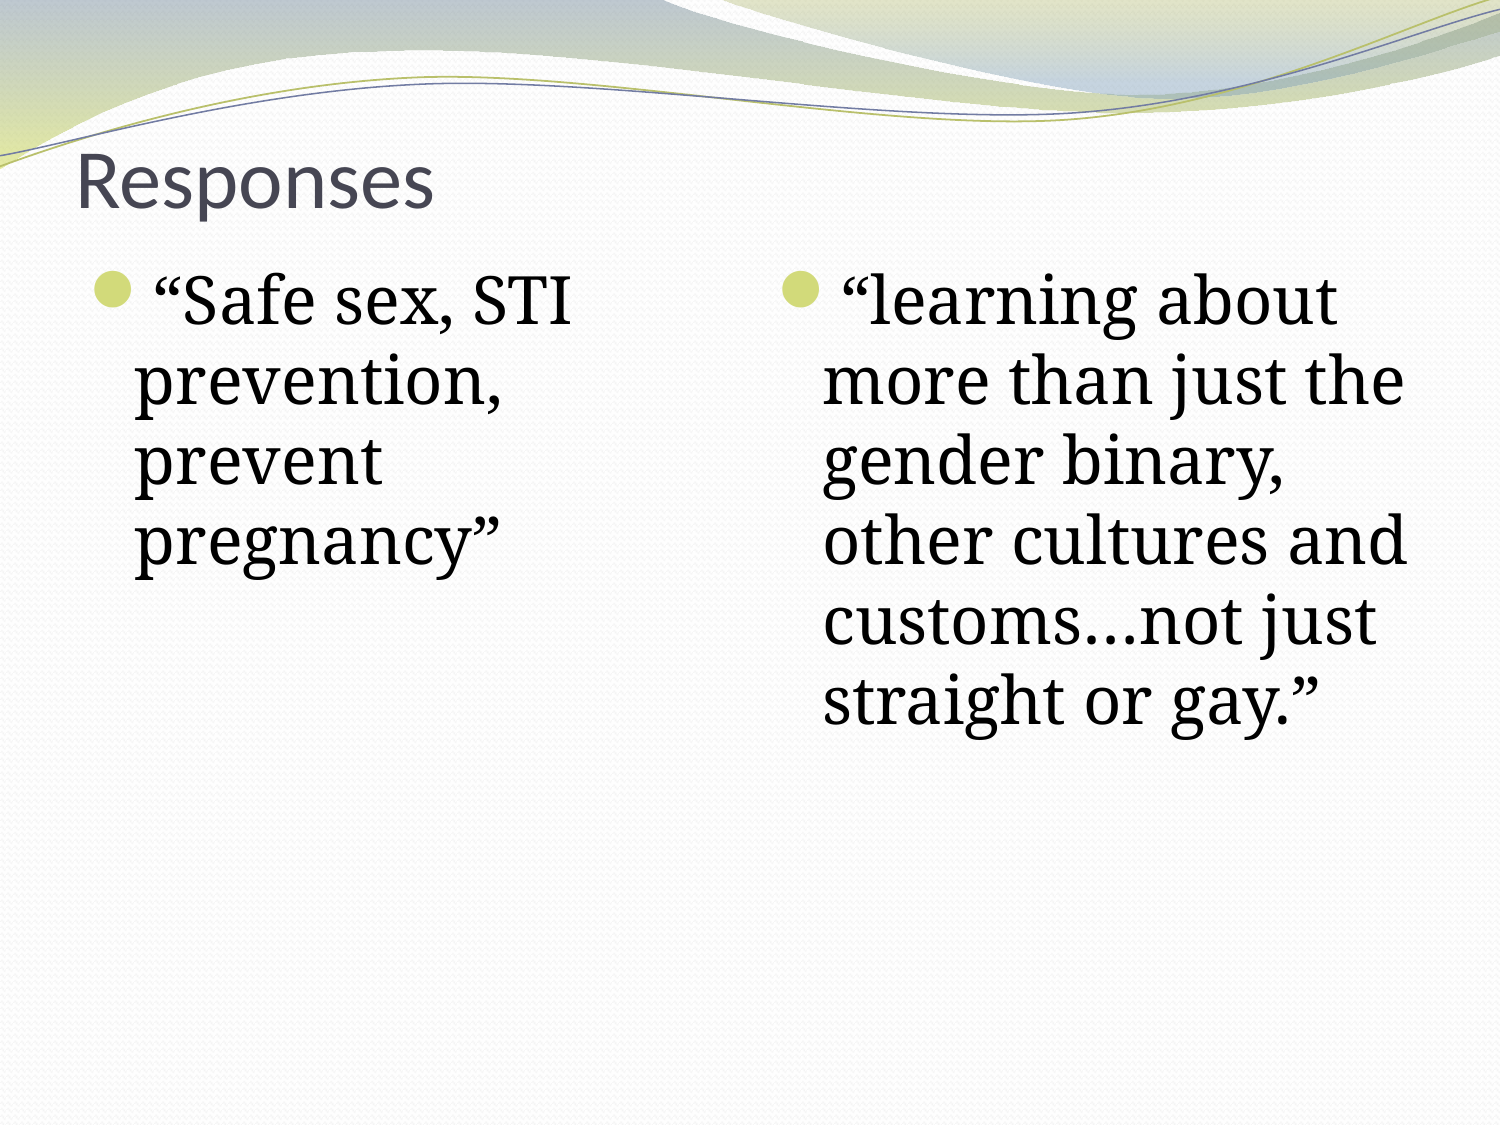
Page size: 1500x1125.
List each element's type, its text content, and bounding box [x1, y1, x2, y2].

title Responses [75, 115, 1425, 225]
list “learning about more than just the gender binary, other cultures and customs…not just straight or gay.” [762, 249, 1425, 1043]
list “Safe sex, STI prevention, prevent pregnancy” [75, 249, 738, 1043]
